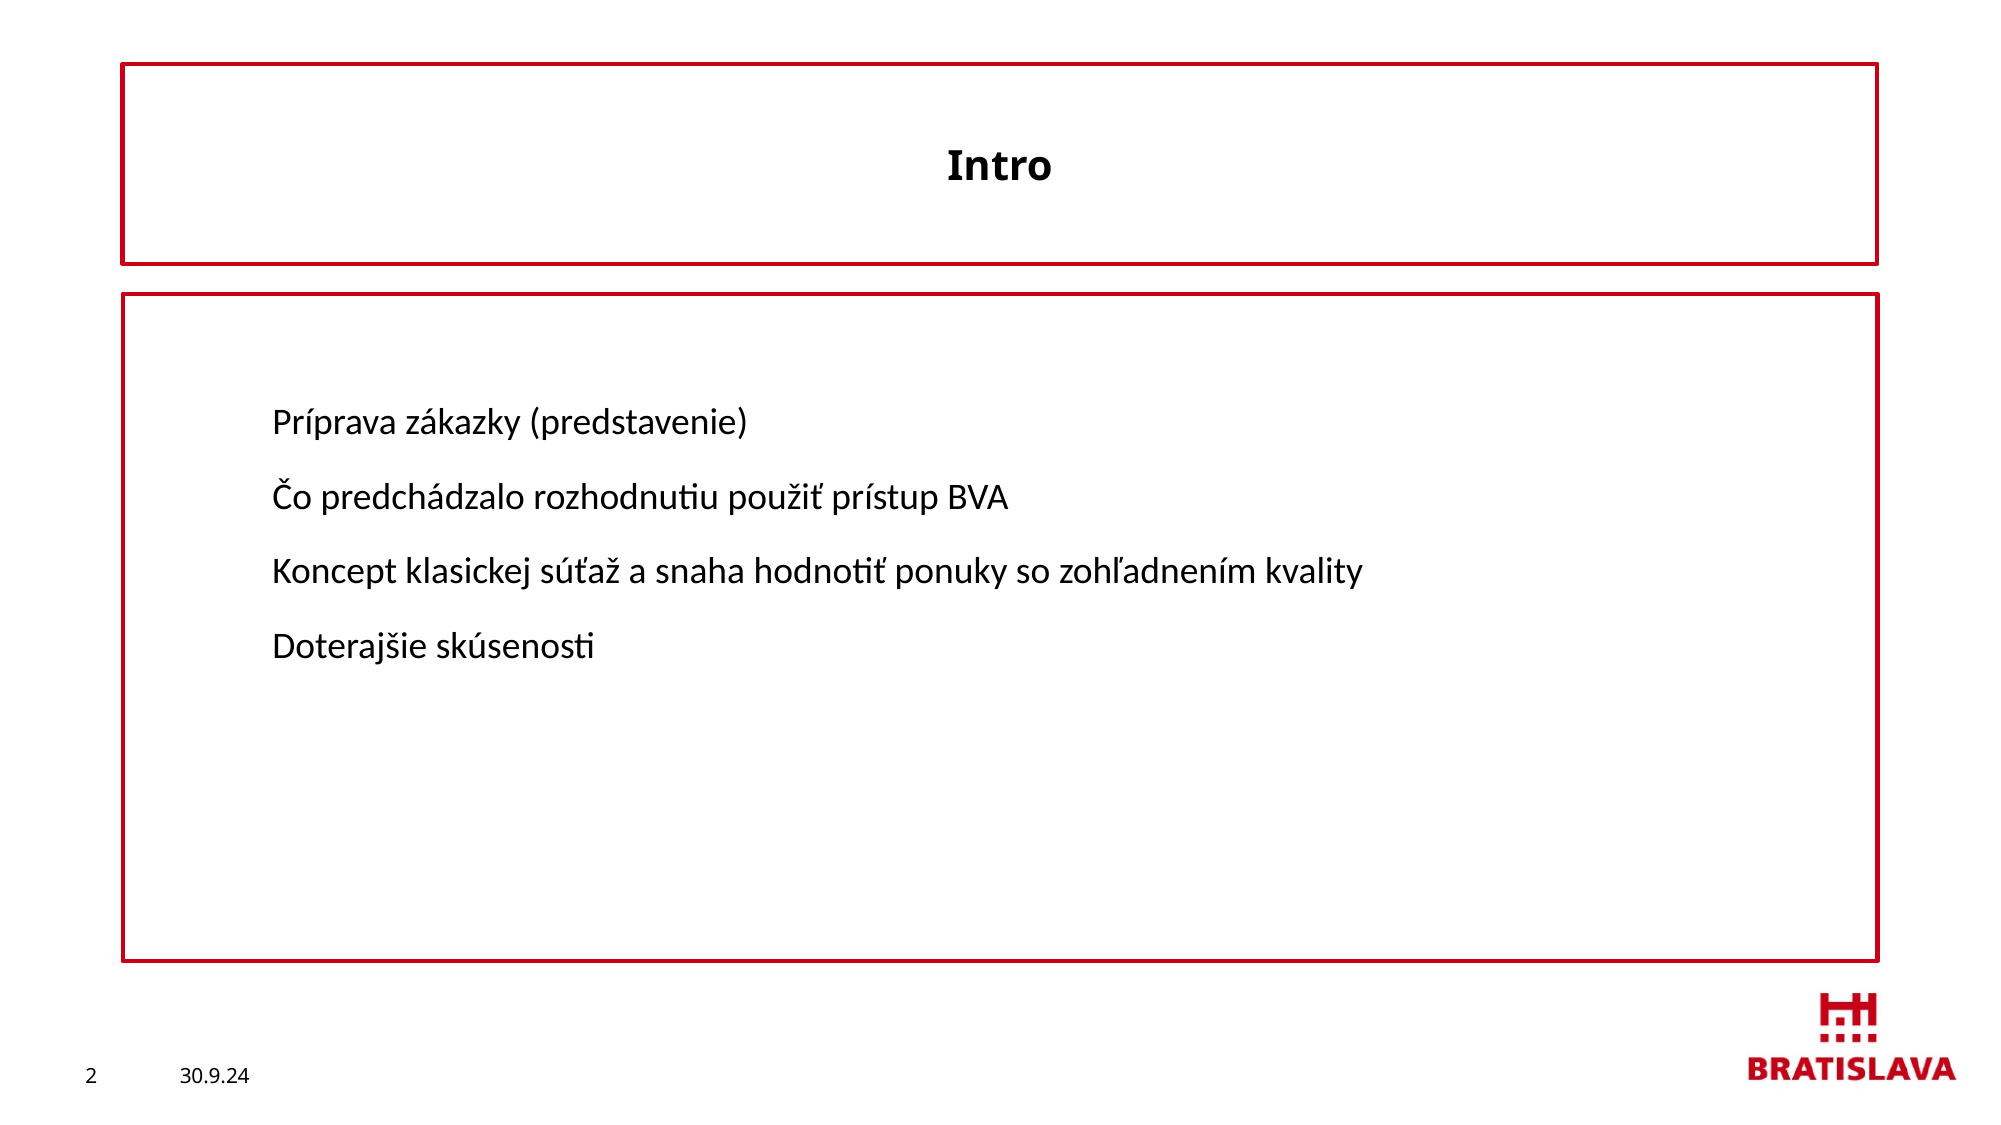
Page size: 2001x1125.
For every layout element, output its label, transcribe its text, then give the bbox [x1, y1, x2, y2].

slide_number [179, 1062, 417, 1094]
slide_number 2 [85, 1062, 165, 1094]
list Príprava zákazky (predstavenie) Čo predchádzalo rozhodnutiu použiť prístup BVA Koncept klasickej súťaž a snaha hodnotiť ponuky so zohľadnením kvality Doterajšie skúsenosti [121, 292, 1880, 963]
picture [1717, 960, 1982, 1110]
text_box Intro [120, 62, 1879, 266]
